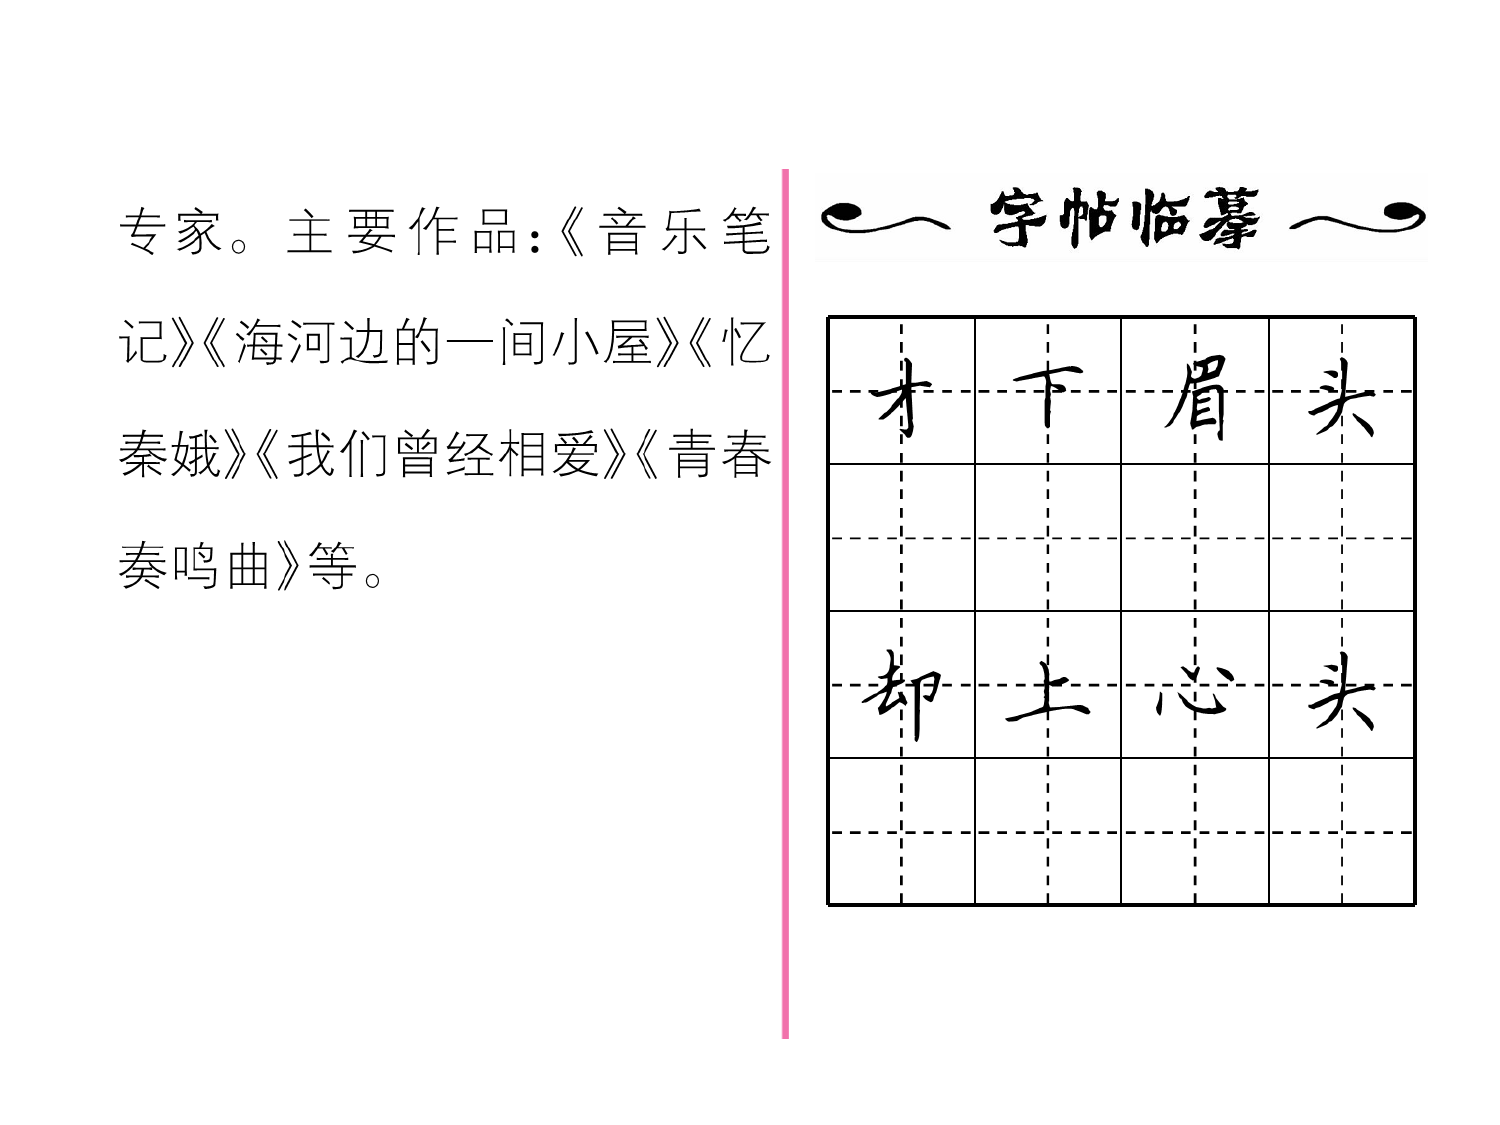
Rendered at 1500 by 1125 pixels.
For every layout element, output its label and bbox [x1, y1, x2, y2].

picture [105, 169, 1441, 1039]
